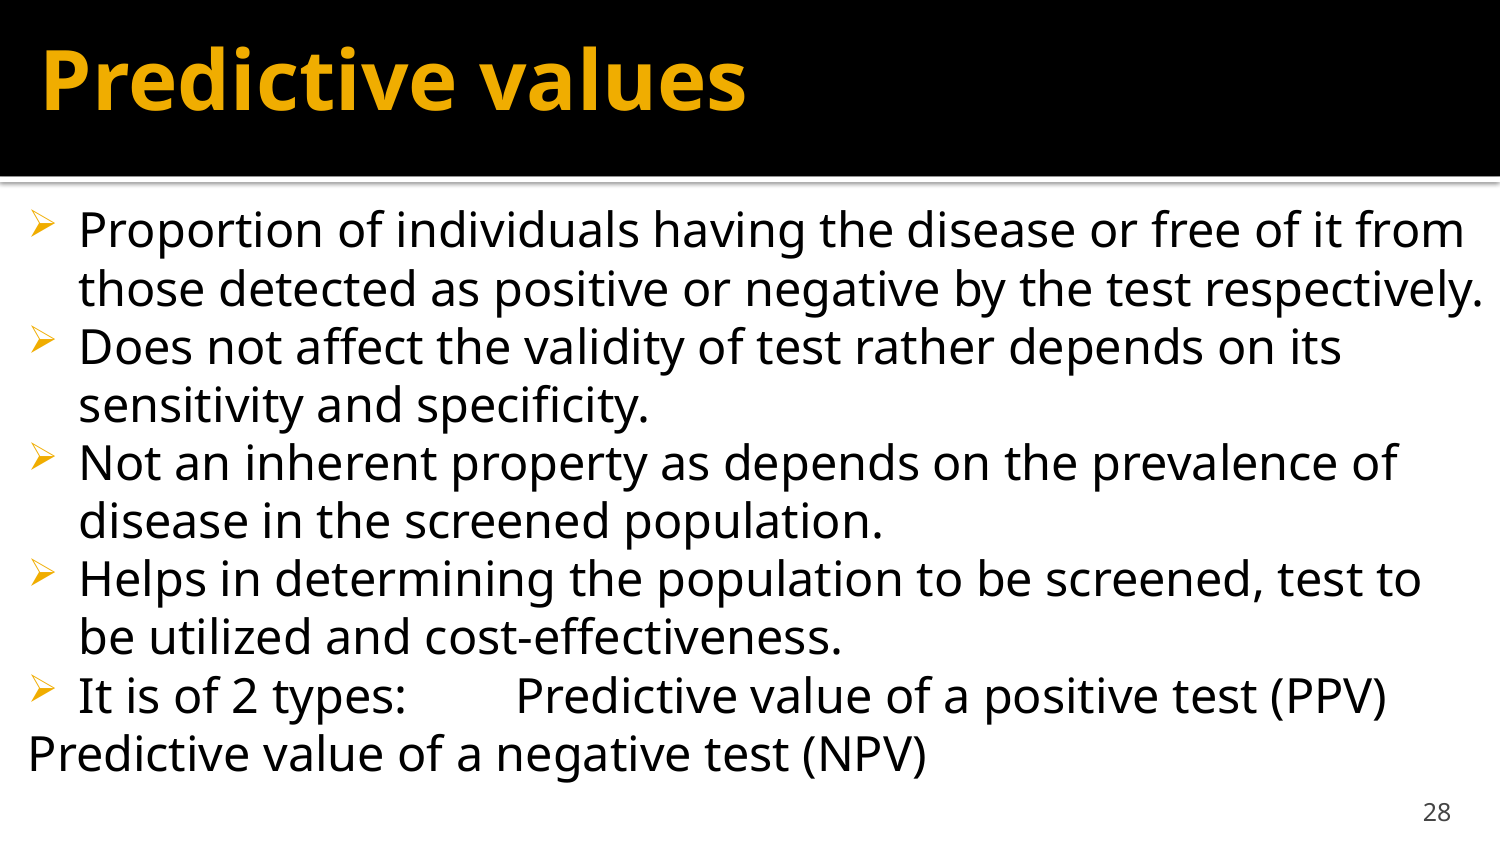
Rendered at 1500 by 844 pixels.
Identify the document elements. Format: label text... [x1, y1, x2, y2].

list Proportion of individuals having the disease or free of it from those detected as positive or negative by the test respectively. Does not affect the validity of test rather depends on its sensitivity and specificity. Not an inherent property as depends on the prevalence of disease in the screened population. Helps in determining the population to be screened, test to be utilized and cost-effectiveness. It is of 2 types: Predictive value of a positive test (PPV) Predictive value of a negative test (NPV) [0, 184, 1500, 844]
title Predictive values [24, 19, 1425, 135]
slide_number 28 [1345, 796, 1467, 831]
